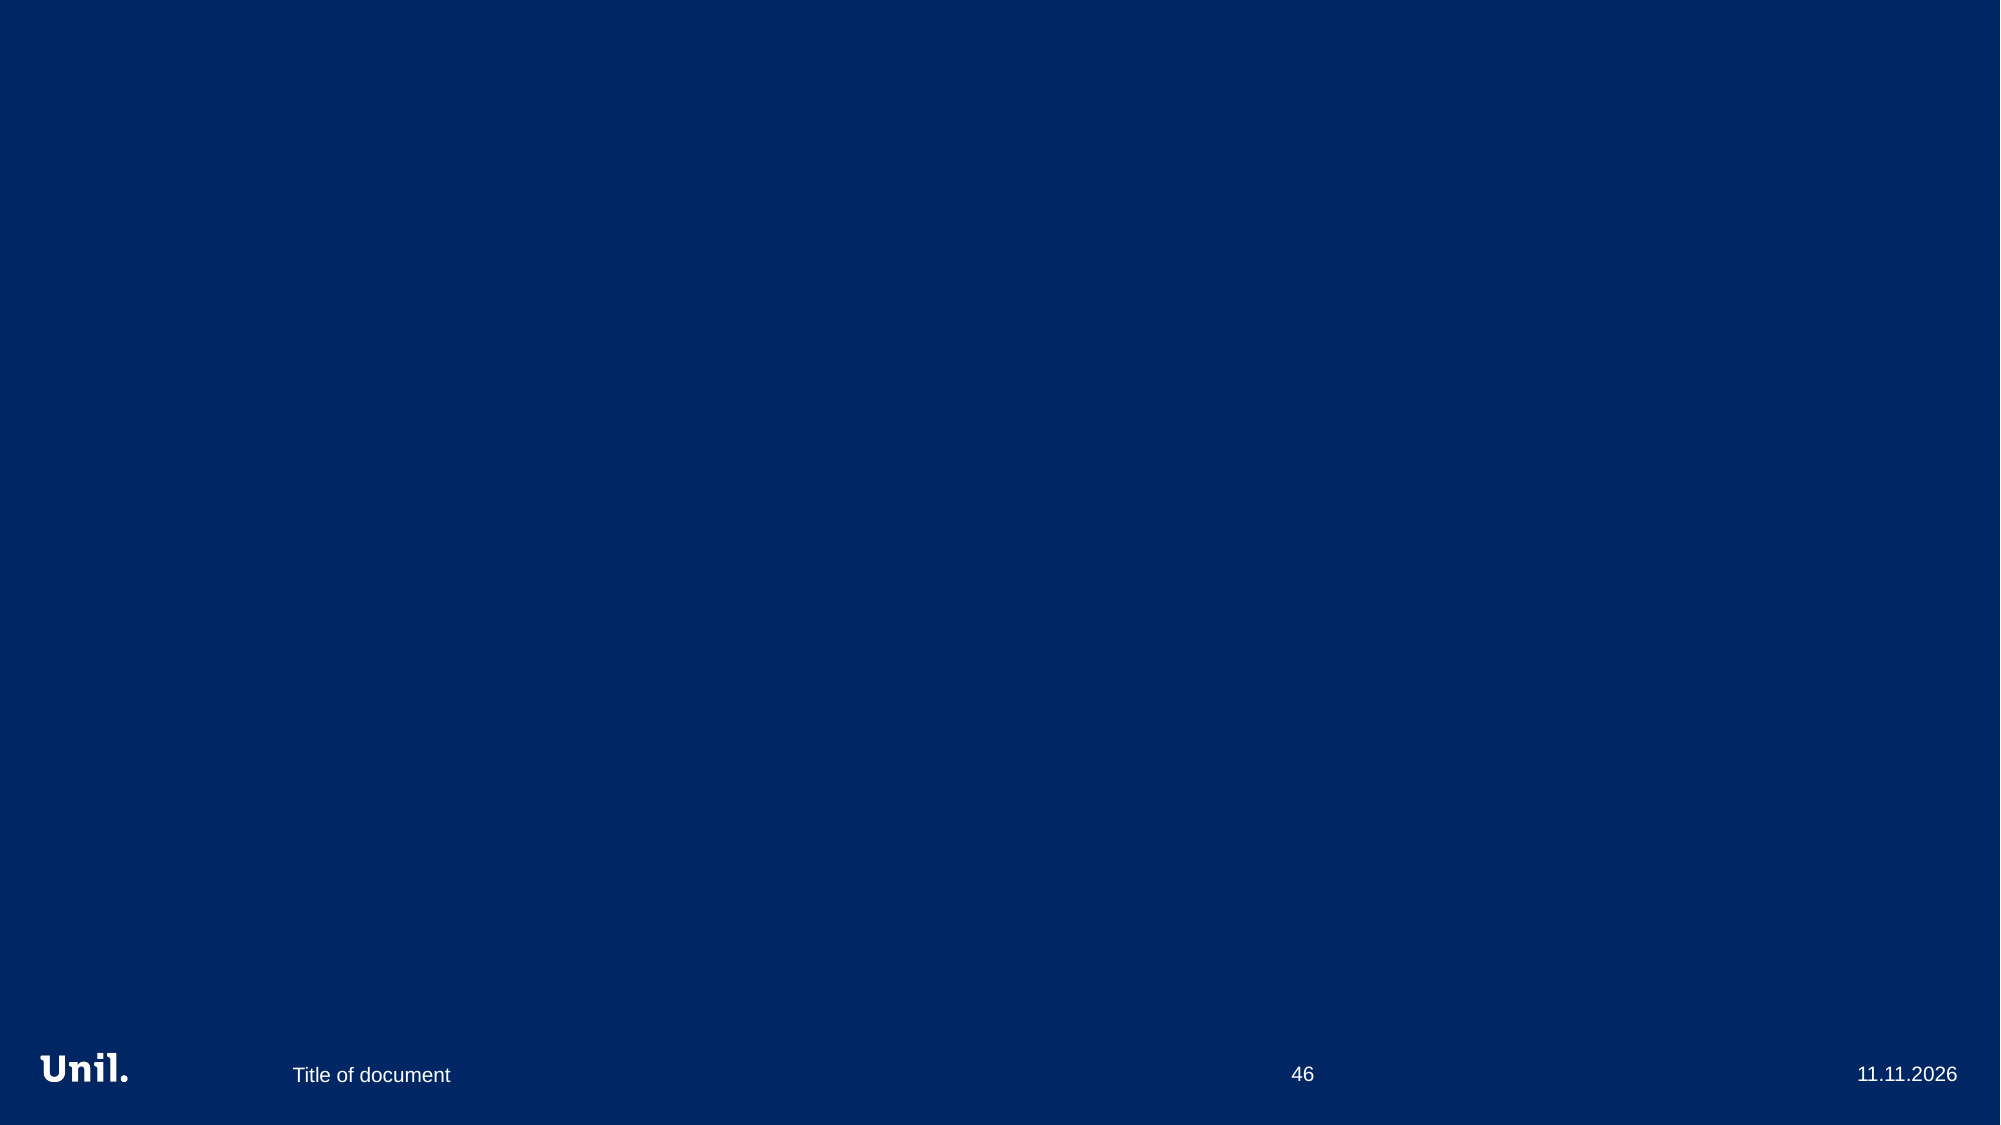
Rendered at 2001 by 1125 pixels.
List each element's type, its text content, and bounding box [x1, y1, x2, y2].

picture [27, 1042, 141, 1095]
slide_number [1789, 1026, 1958, 1086]
footer Title of document [292, 1011, 1048, 1087]
slide_number 46 [1250, 1037, 1355, 1086]
